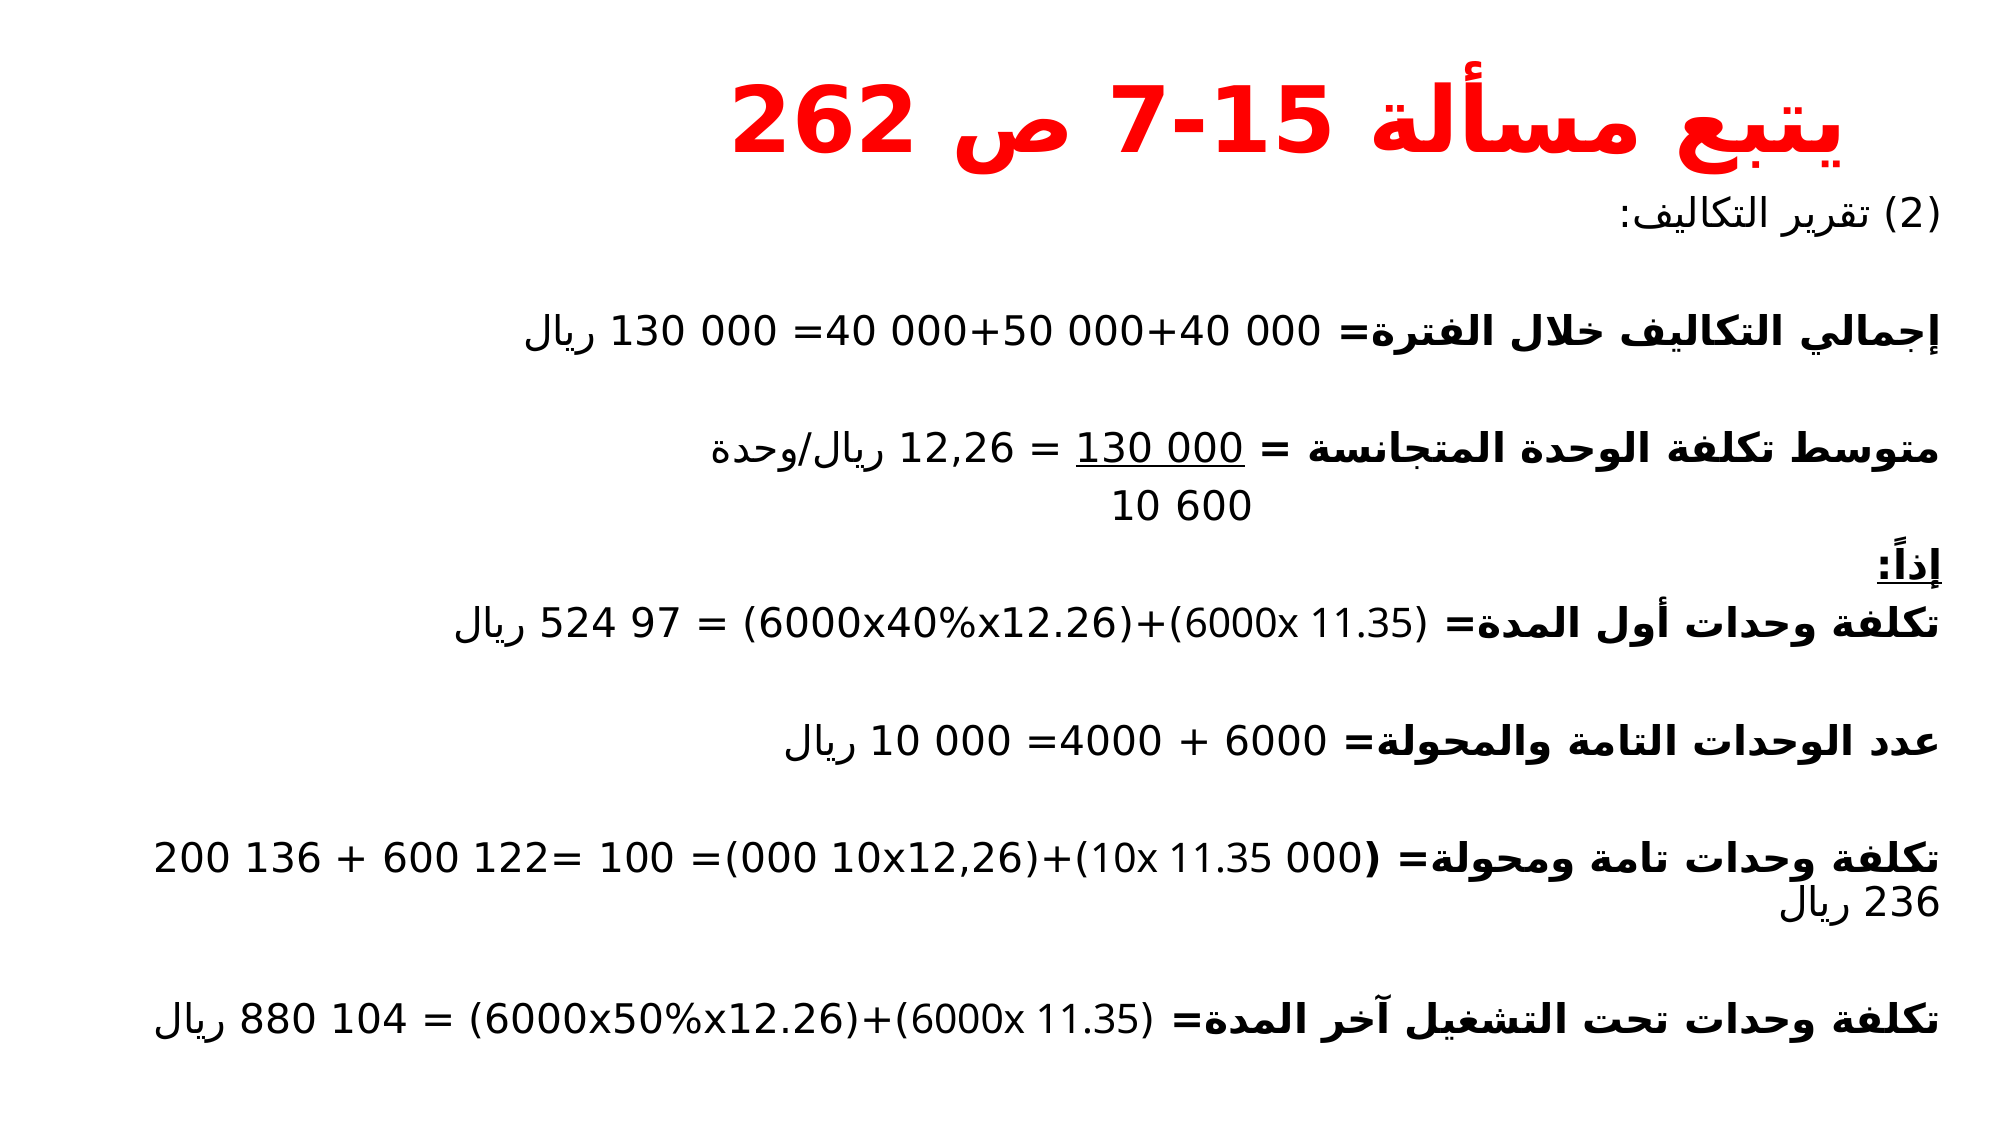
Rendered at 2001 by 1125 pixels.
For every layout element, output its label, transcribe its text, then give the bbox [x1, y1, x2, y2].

list (2) تقرير التكاليف: إجمالي التكاليف خلال الفترة= 000 40+000 50+000 40= 000 130 ريال متوسط تكلفة الوحدة المتجانسة = 000 130 = 12,26 ريال/وحدة 600 10 إذاً: تكلفة وحدات أول المدة= (6000x 11.35)+(6000x40%x12.26) = 524 97 ريال عدد الوحدات التامة والمحولة= 6000 + 4000= 000 10 ريال تكلفة وحدات تامة ومحولة= (000 10x 11.35)+(000 10x12,26)= 200 136 + 600 122= 100 236 ريال تكلفة وحدات تحت التشغيل آخر المدة= (6000x 11.35)+(6000x50%x12.26) = 880 104 ريال [70, 185, 1957, 1060]
title يتبع مسألة 15-7 ص 262 [137, 59, 1863, 185]
